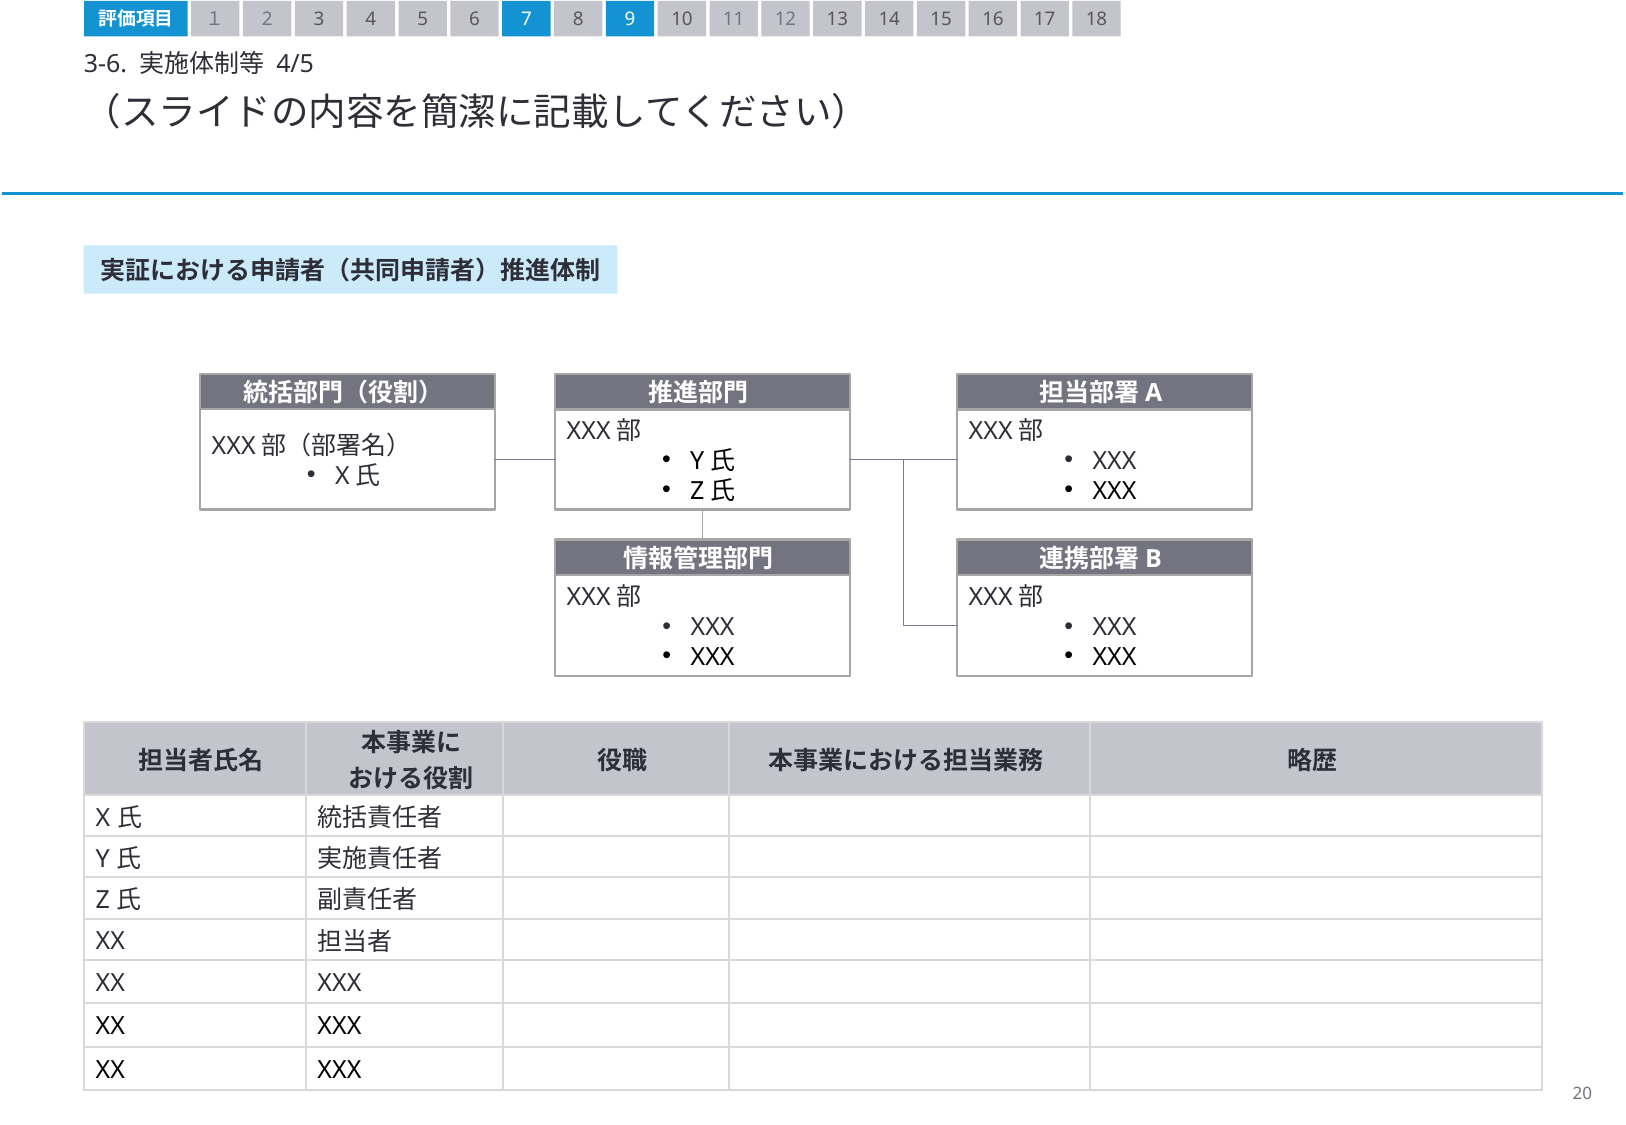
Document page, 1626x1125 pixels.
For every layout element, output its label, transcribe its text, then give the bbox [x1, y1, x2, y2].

table_cell XX [85, 1048, 305, 1089]
text_box XXX部 XXX XXX [956, 576, 1253, 676]
table_cell [730, 837, 1089, 876]
text_box 推進部門 [554, 373, 851, 410]
text_box XXX部 XXX XXX [554, 576, 851, 676]
table_cell [730, 796, 1089, 835]
table_cell 実施責任者 [307, 837, 502, 876]
text_box XXX部 Y氏 Z氏 [554, 410, 851, 510]
table_header 担当者氏名 [85, 723, 305, 794]
table_cell X氏 [85, 796, 305, 835]
table_cell [1091, 1004, 1541, 1046]
table_cell XX [85, 920, 305, 959]
table_cell XXX [307, 1048, 502, 1089]
table_cell [1091, 920, 1541, 959]
list （スライドの内容を簡潔に記載してください） [84, 83, 1543, 183]
table_cell XX [85, 1004, 305, 1046]
table_cell [504, 961, 728, 1002]
table_cell XXX [307, 961, 502, 1002]
text_box 統括部門（役割） [199, 373, 496, 408]
table_cell XX [85, 961, 305, 1002]
table_header 本事業における担当業務 [730, 723, 1089, 794]
table_cell 統括責任者 [307, 796, 502, 835]
text_box XXX部 XXX XXX [956, 410, 1253, 510]
table_cell [1091, 961, 1541, 1002]
list 3-6. 実施体制等 4/5 [84, 40, 1543, 82]
table_cell [504, 878, 728, 918]
table_cell [504, 796, 728, 835]
text_box 実証における申請者（共同申請者）推進体制 [83, 244, 618, 295]
table_cell [504, 1004, 728, 1046]
text_box 担当部署A [956, 373, 1253, 410]
table_cell 副責任者 [307, 878, 502, 918]
table_cell XXX [307, 1004, 502, 1046]
table_cell [1091, 837, 1541, 876]
table_cell [1091, 878, 1541, 918]
text_box 情報管理部門 [554, 539, 849, 576]
table_cell 担当者 [307, 920, 502, 959]
table_cell [1091, 796, 1541, 835]
text_box XXX部（部署名） X氏 [199, 408, 496, 510]
text_box 連携部署B [958, 539, 1253, 576]
table_cell [1091, 1048, 1541, 1089]
table_cell [730, 920, 1089, 959]
table_cell Y氏 [85, 837, 305, 876]
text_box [849, 460, 958, 626]
table_cell [730, 1004, 1089, 1046]
table_cell [504, 1048, 728, 1089]
table_cell [730, 1048, 1089, 1089]
table_header 本事業に おける役割 [307, 723, 502, 794]
table_cell [730, 961, 1089, 1002]
table_cell Z氏 [85, 878, 305, 918]
table_header 役職 [504, 723, 728, 794]
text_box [83, 0, 1122, 37]
table_header 略歴 [1091, 723, 1541, 794]
table_cell [504, 837, 728, 876]
table_cell [730, 878, 1089, 918]
table_cell [504, 920, 728, 959]
